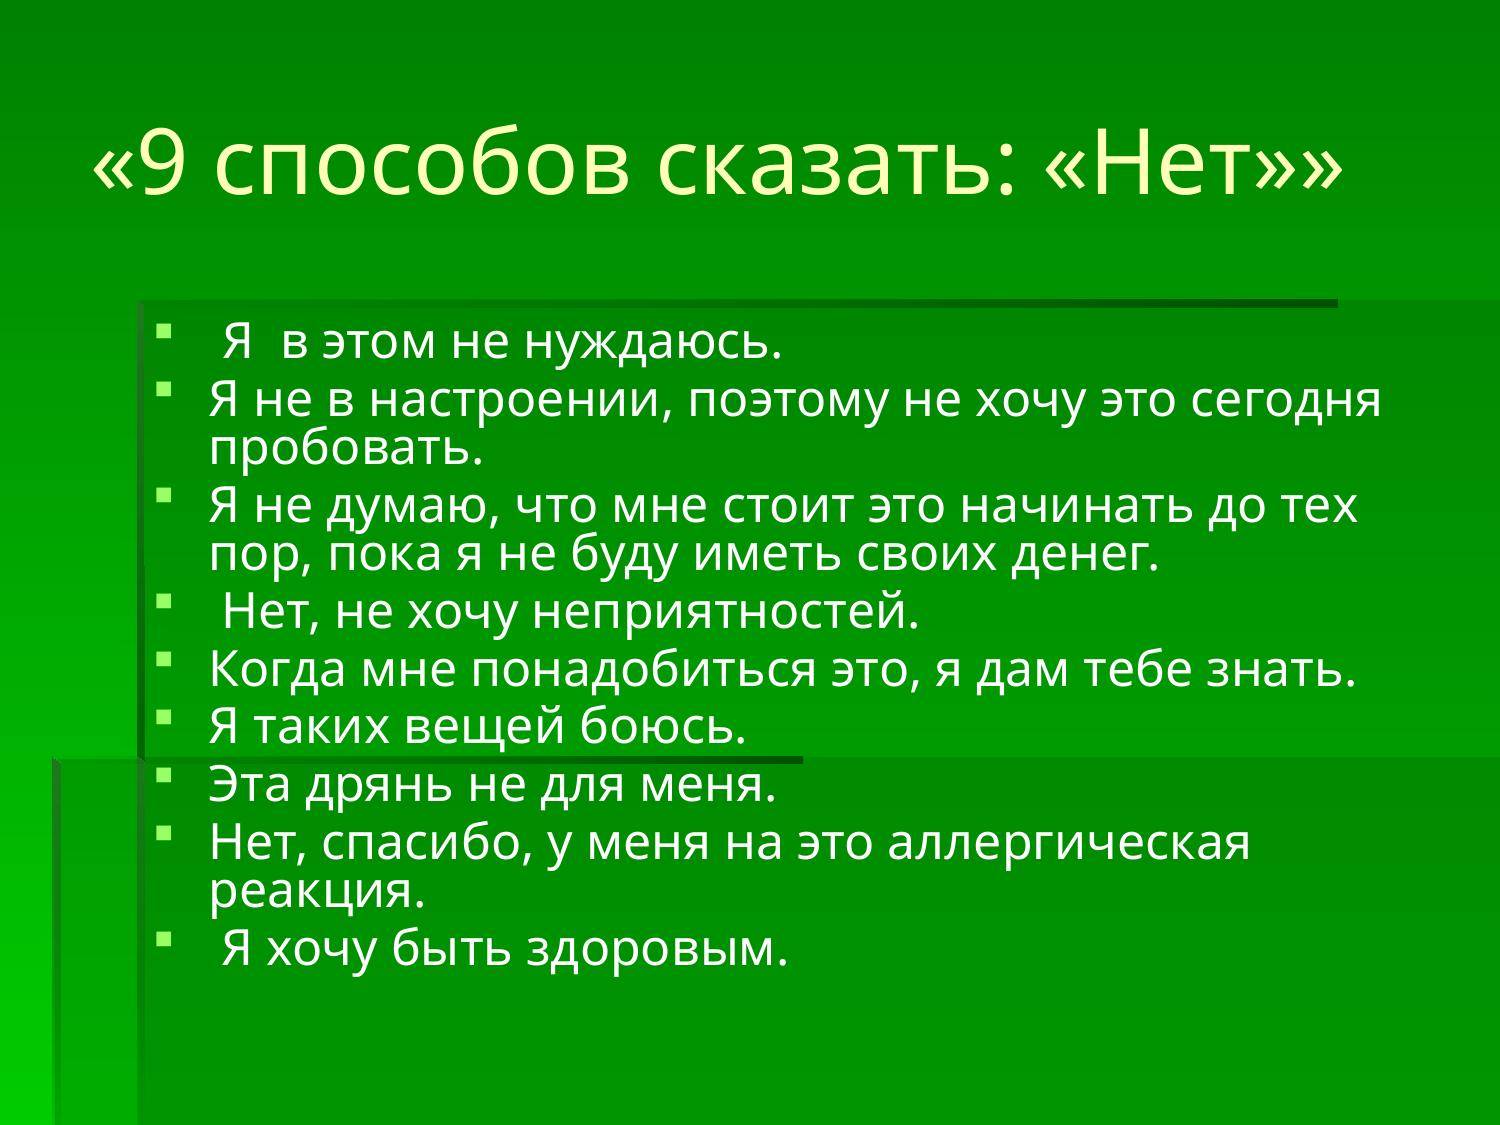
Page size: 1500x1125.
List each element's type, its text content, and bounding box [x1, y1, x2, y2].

title «9 способов сказать: «Нет»» [74, 39, 1451, 276]
list Я в этом не нуждаюсь. Я не в настроении, поэтому не хочу это сегодня пробовать. Я не думаю, что мне стоит это начинать до тех пор, пока я не буду иметь своих денег. Нет, не хочу неприятностей. Когда мне понадобиться это, я дам тебе знать. Я таких вещей боюсь. Эта дрянь не для меня. Нет, спасибо, у меня на это аллергическая реакция. Я хочу быть здоровым. [137, 312, 1452, 1001]
